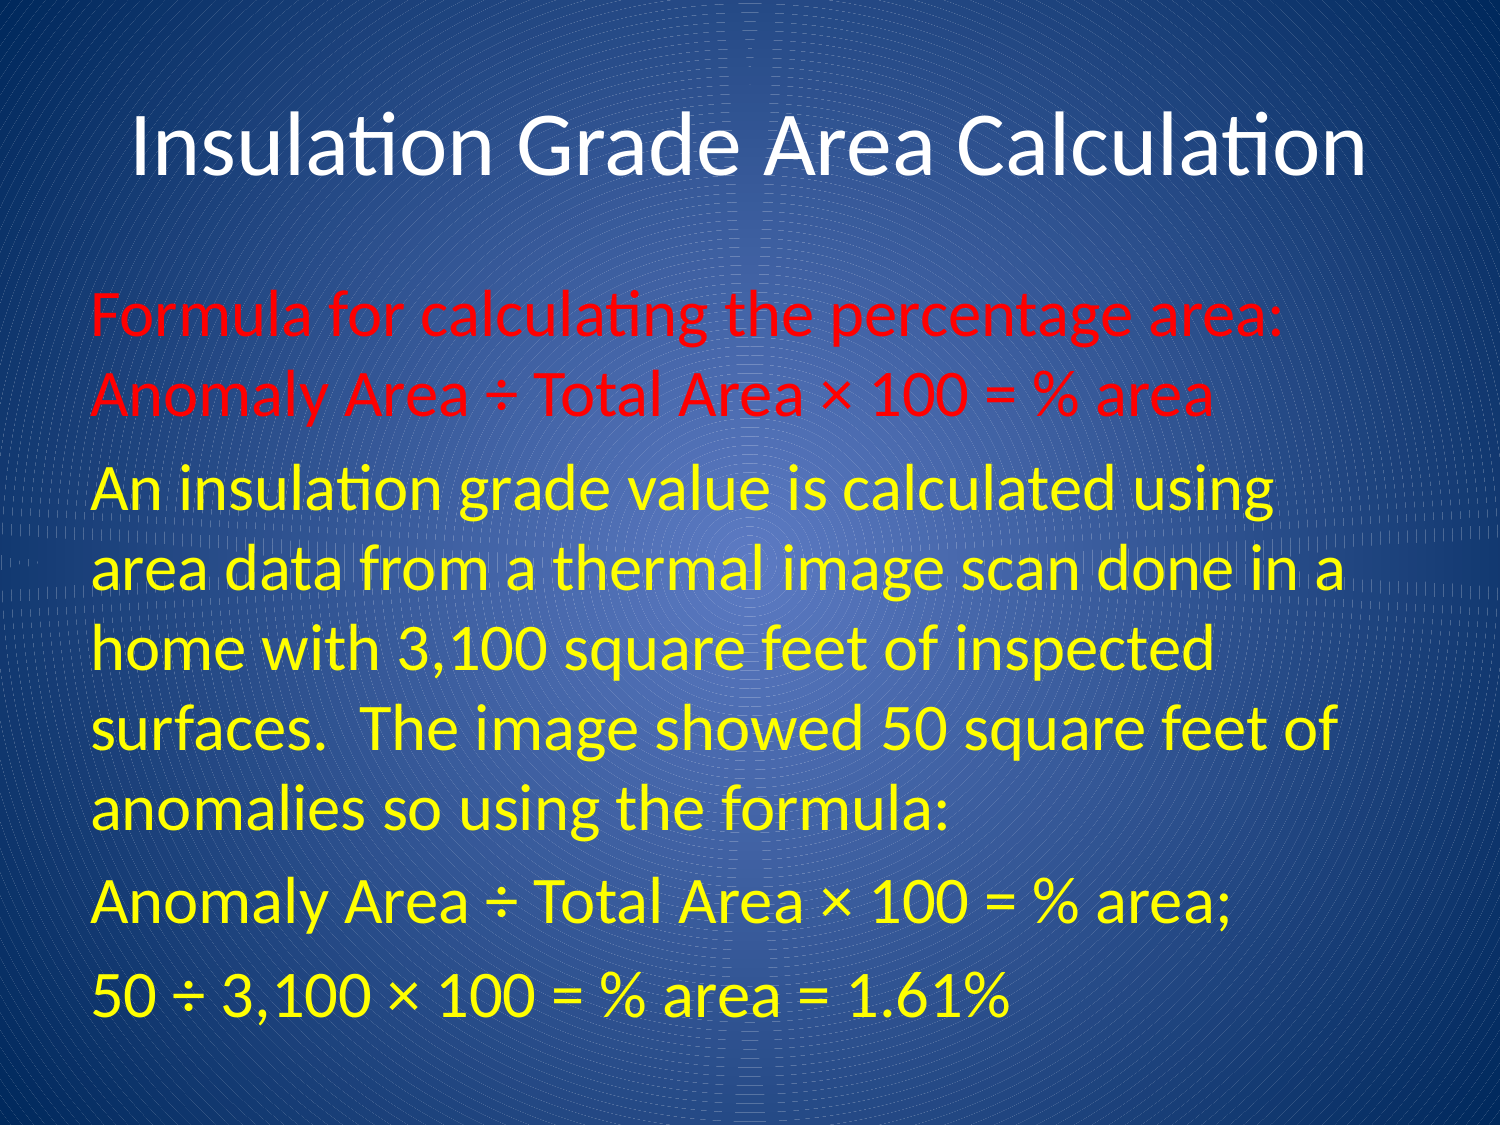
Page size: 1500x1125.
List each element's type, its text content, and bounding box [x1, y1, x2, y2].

list Formula for calculating the percentage area: Anomaly Area ÷ Total Area × 100 = % area An insulation grade value is calculated using area data from a thermal image scan done in a home with 3,100 square feet of inspected surfaces. The image showed 50 square feet of anomalies so using the formula: Anomaly Area ÷ Total Area × 100 = % area; 50 ÷ 3,100 × 100 = % area = 1.61% [75, 262, 1425, 1088]
title Insulation Grade Area Calculation [75, 45, 1425, 233]
